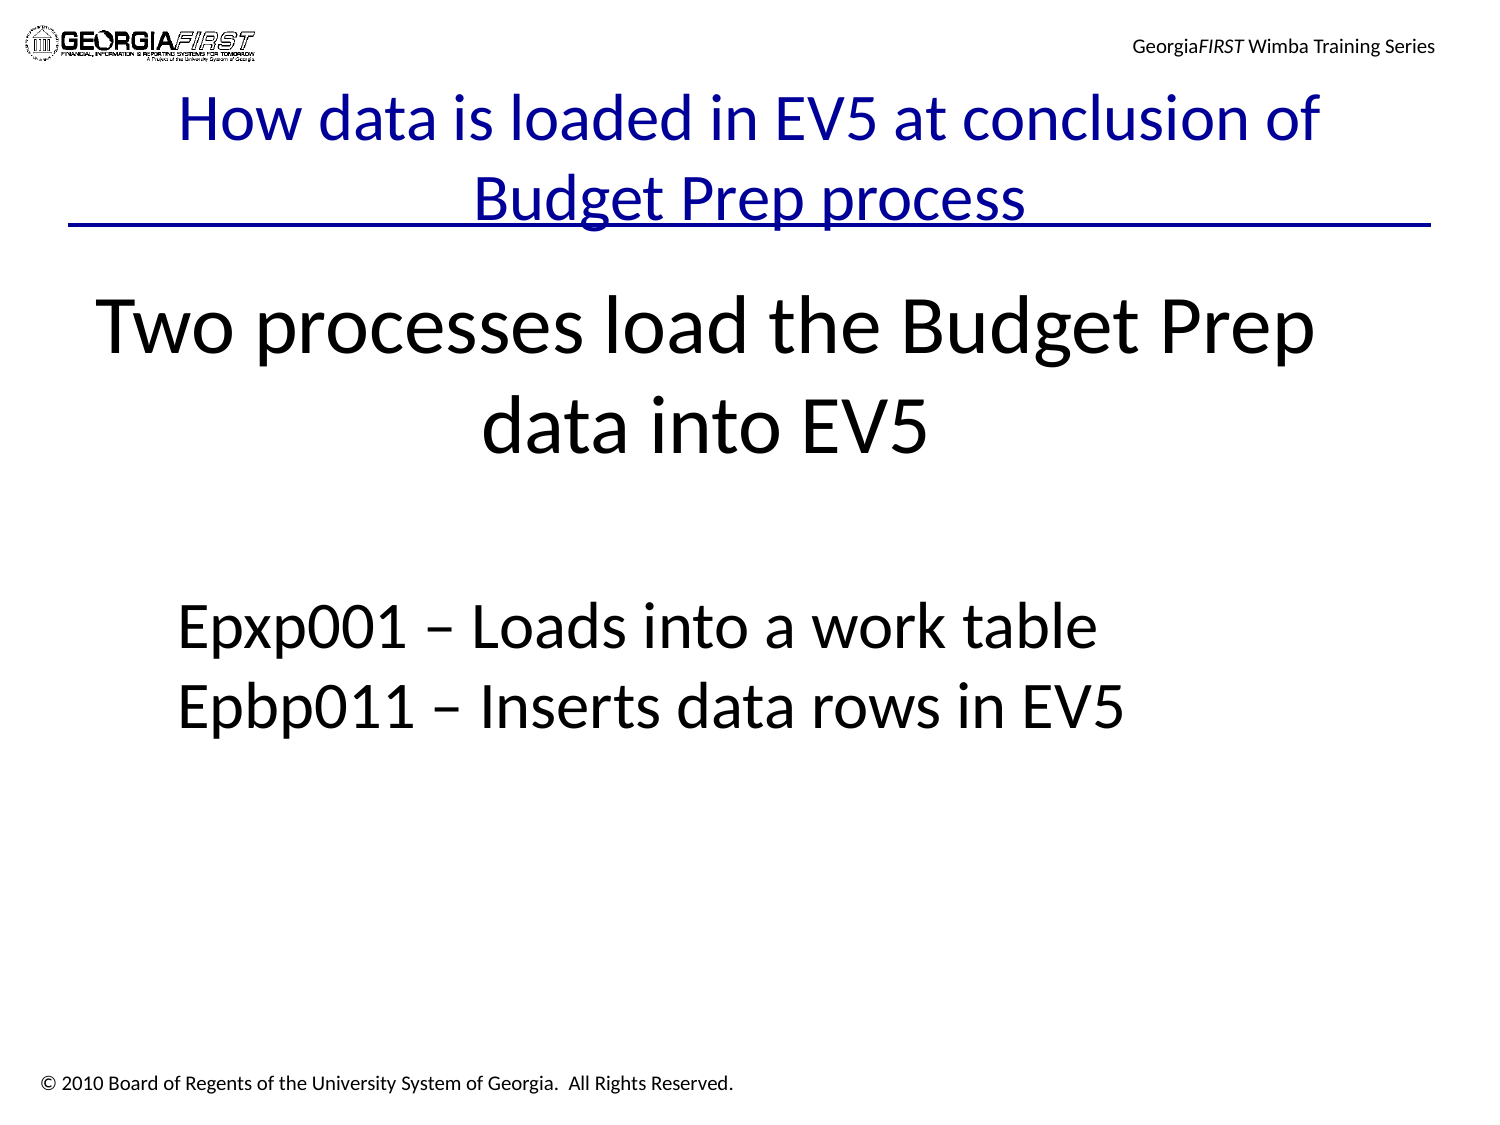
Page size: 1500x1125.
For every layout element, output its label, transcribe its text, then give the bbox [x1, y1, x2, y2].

text_box Epxp001 – Loads into a work table Epbp011 – Inserts data rows in EV5 [162, 574, 1188, 750]
picture [24, 24, 255, 63]
title How data is loaded in EV5 at conclusion of Budget Prep process [75, 75, 1425, 233]
text_box Two processes load the Budget Prep data into EV5 [62, 262, 1350, 478]
